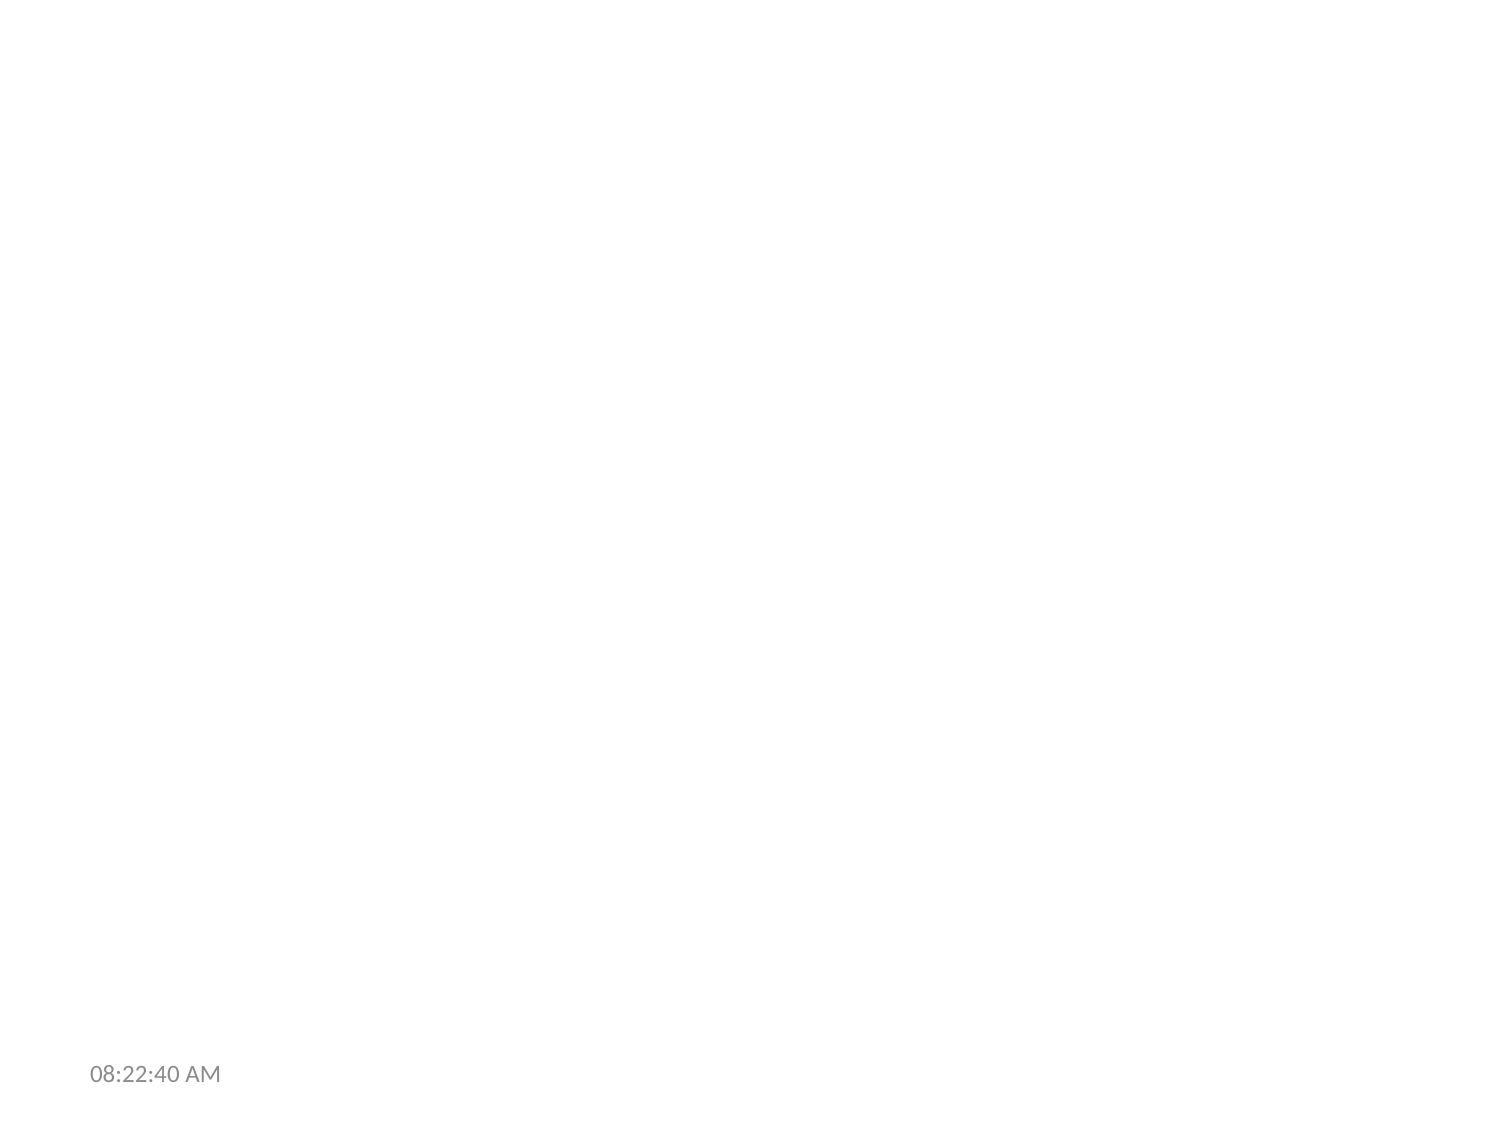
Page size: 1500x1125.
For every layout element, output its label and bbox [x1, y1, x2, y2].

slide_number [75, 1042, 425, 1103]
